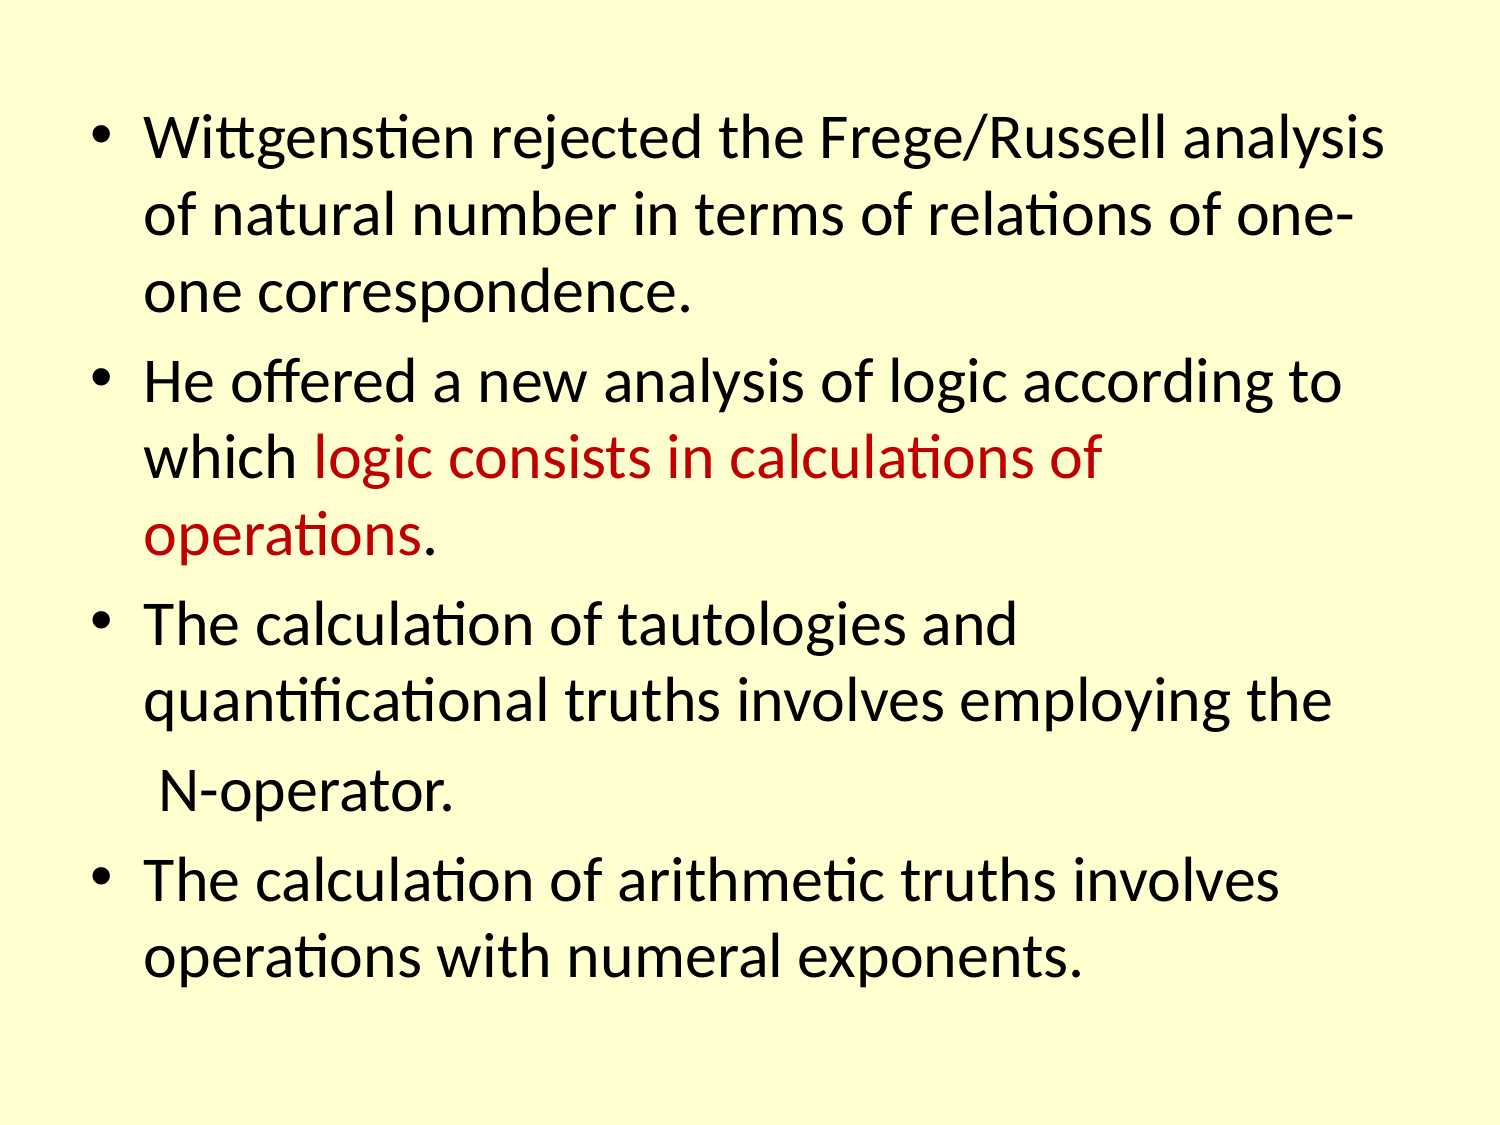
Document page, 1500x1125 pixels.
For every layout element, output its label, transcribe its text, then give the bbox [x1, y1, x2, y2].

list Wittgenstien rejected the Frege/Russell analysis of natural number in terms of relations of one-one correspondence. He offered a new analysis of logic according to which logic consists in calculations of operations. The calculation of tautologies and quantificational truths involves employing the N-operator. The calculation of arithmetic truths involves operations with numeral exponents. [75, 87, 1425, 1005]
